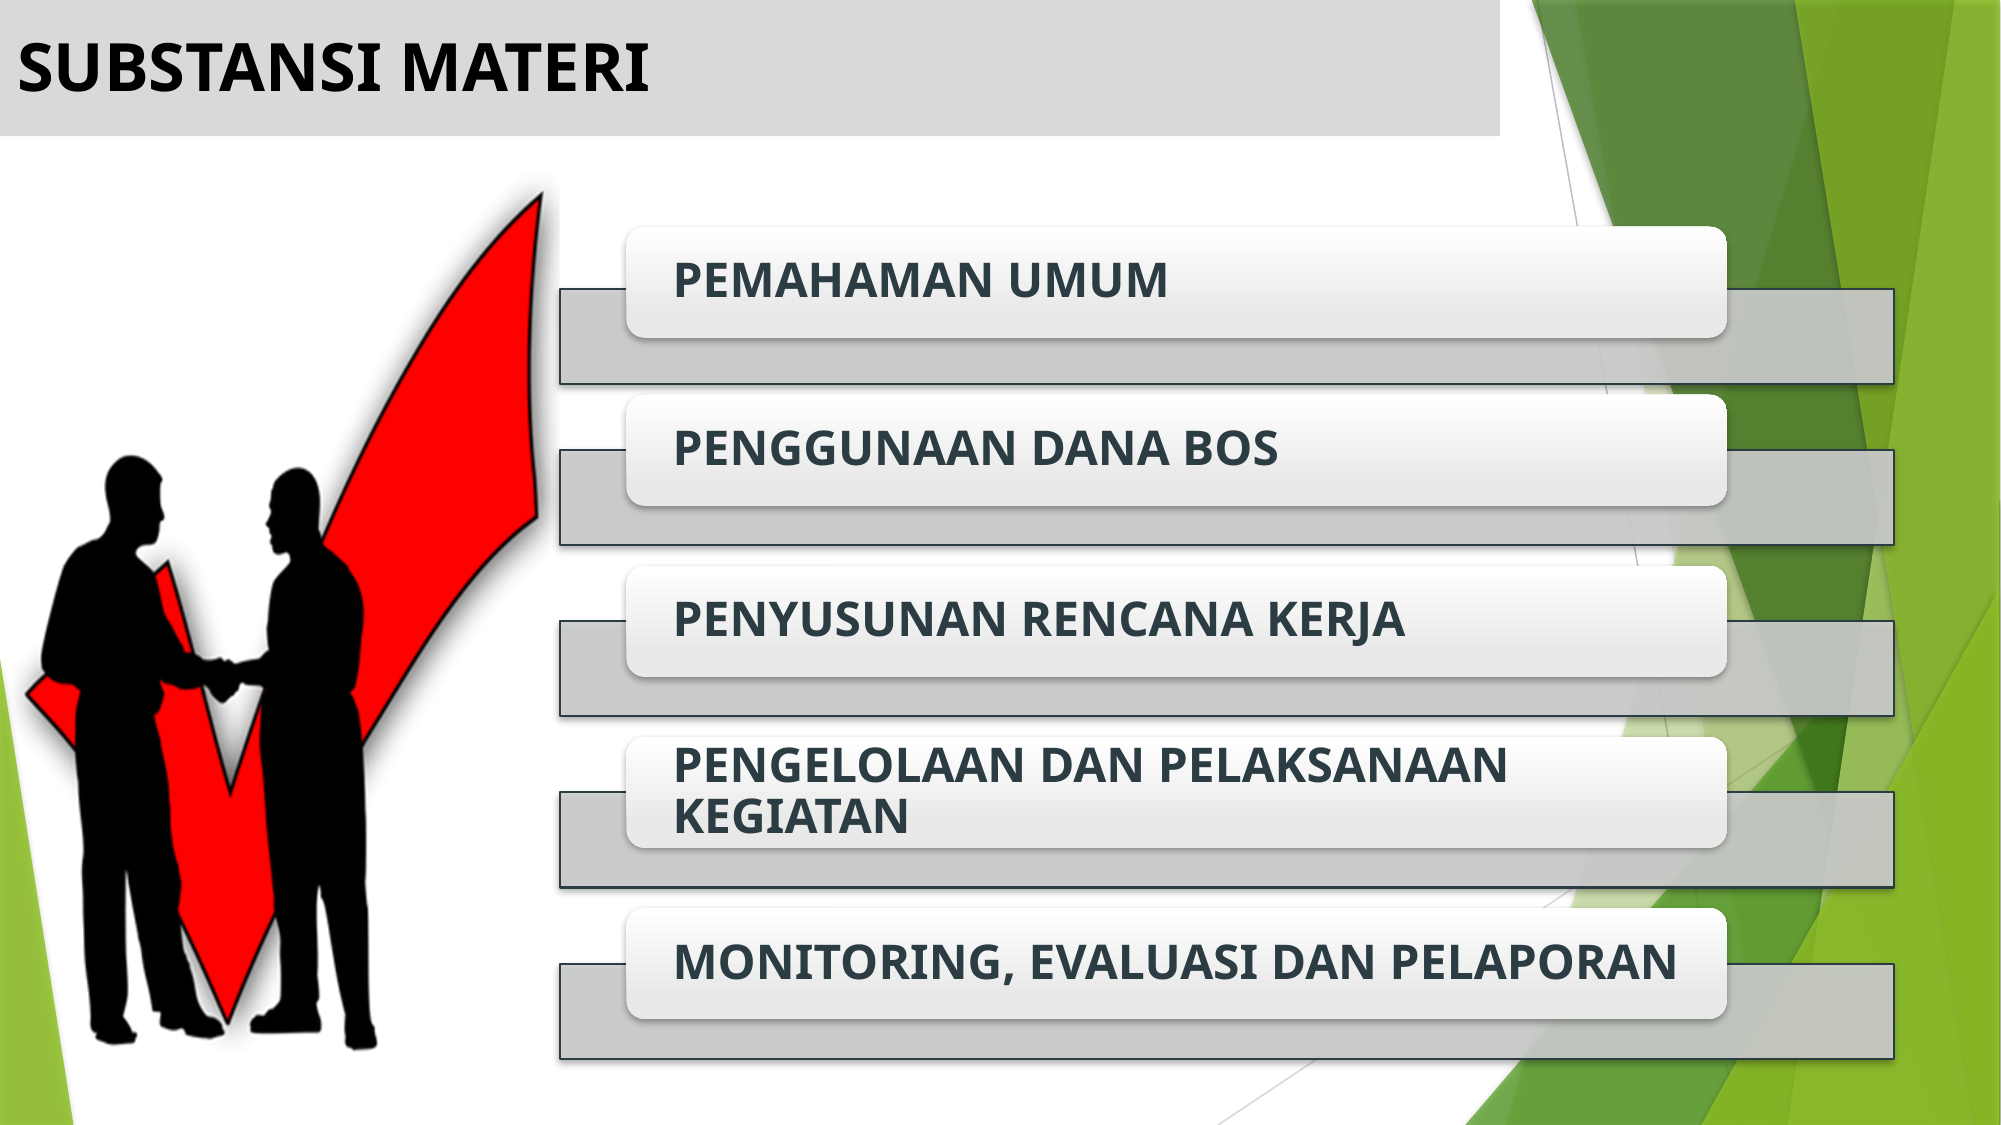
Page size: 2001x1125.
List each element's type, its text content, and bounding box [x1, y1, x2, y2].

picture [0, 167, 561, 1073]
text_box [563, 209, 1895, 1073]
text_box [0, 0, 1501, 138]
text_box SUBSTANSI MATERI [2, 17, 1500, 113]
